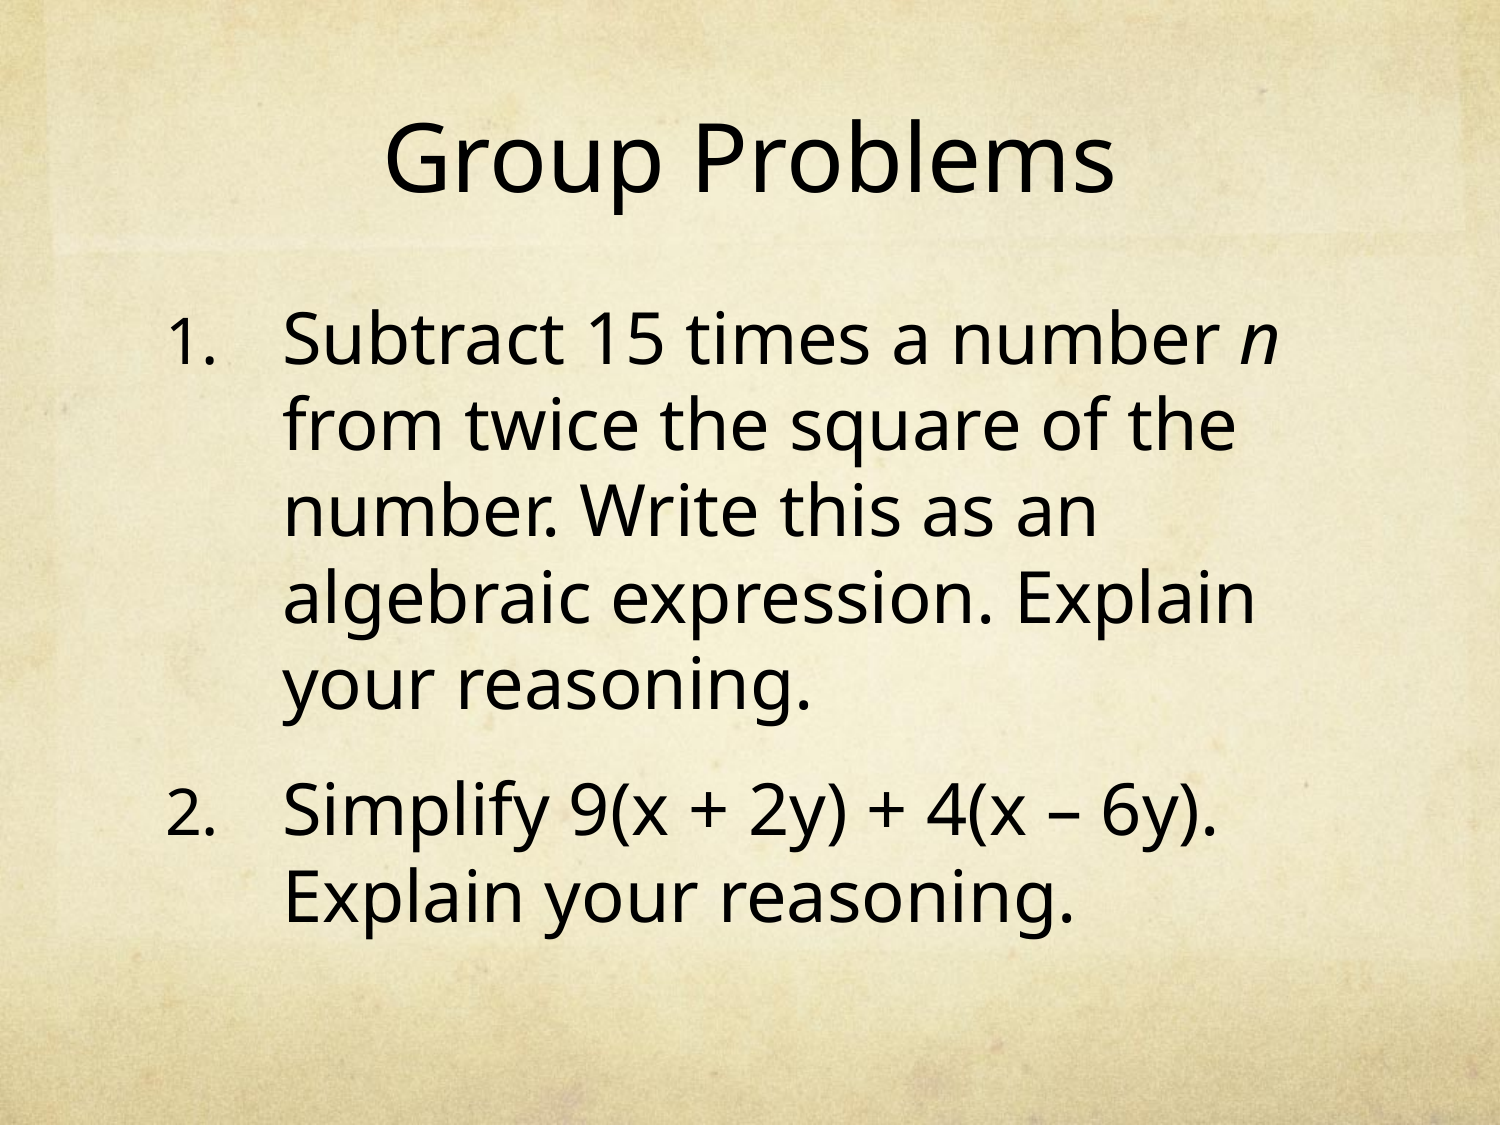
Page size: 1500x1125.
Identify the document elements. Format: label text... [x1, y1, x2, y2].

list Subtract 15 times a number n from twice the square of the number. Write this as an algebraic expression. Explain your reasoning. Simplify 9(x + 2y) + 4(x – 6y). Explain your reasoning. [150, 284, 1350, 950]
title Group Problems [150, 82, 1350, 225]
picture [0, 0, 1500, 1125]
